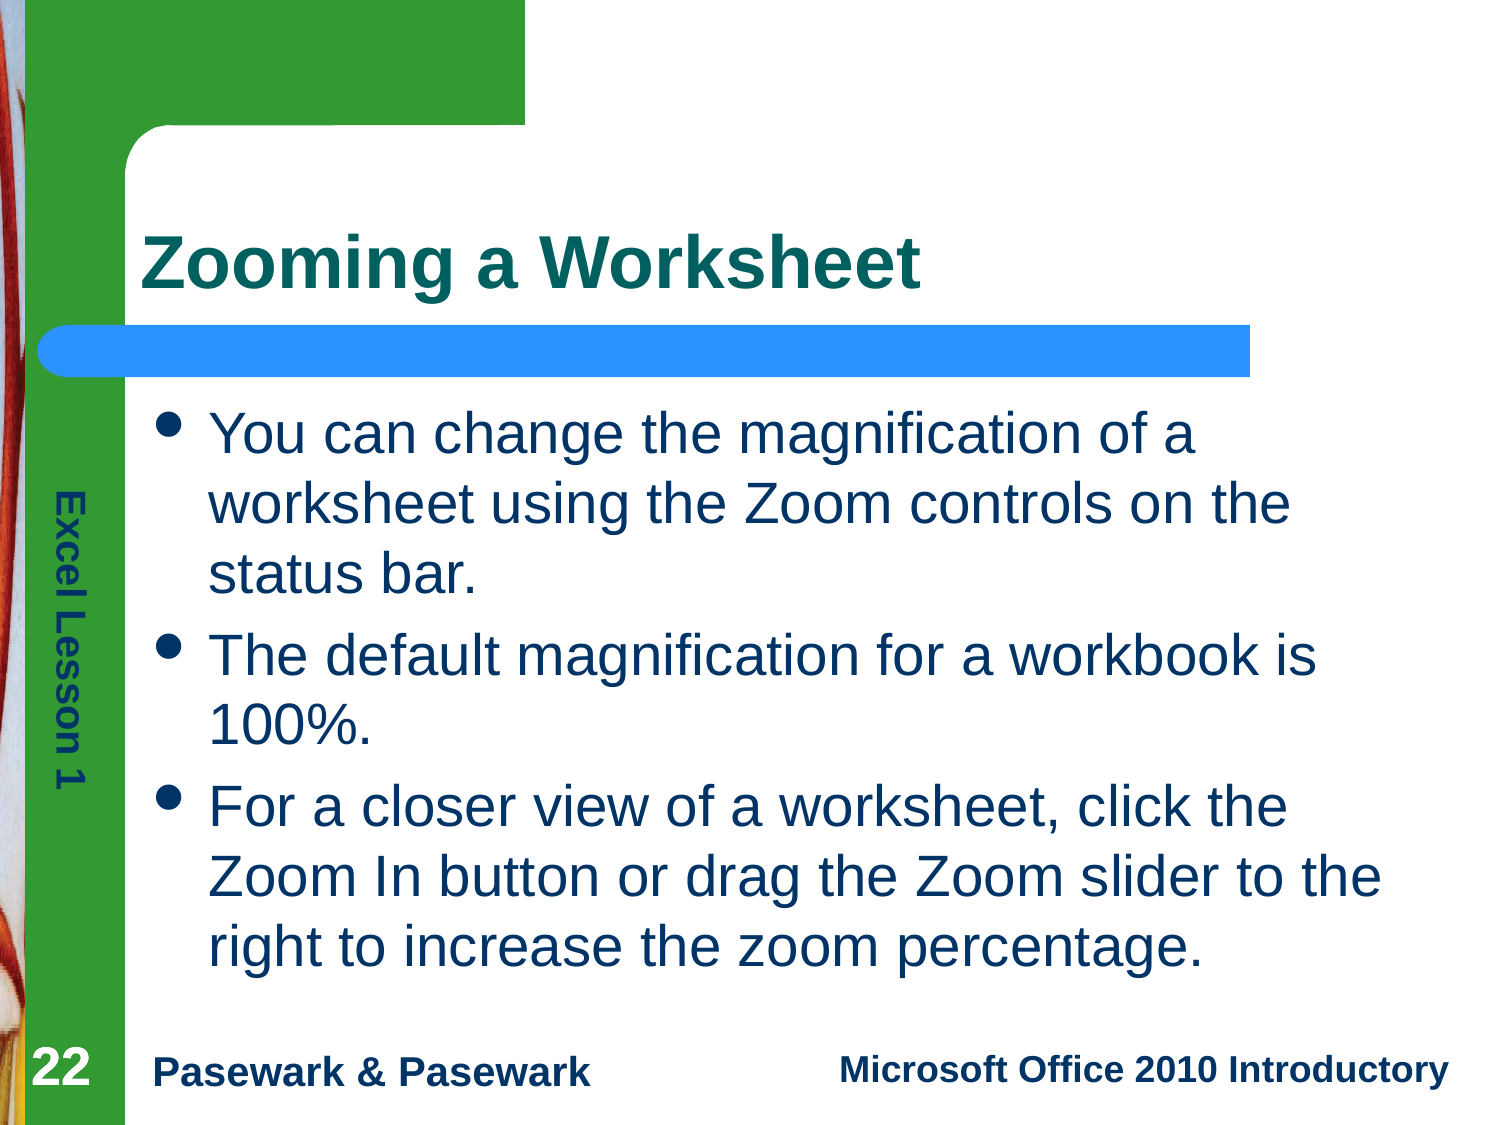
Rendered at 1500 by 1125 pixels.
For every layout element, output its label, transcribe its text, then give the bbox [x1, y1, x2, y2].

list You can change the magnification of a worksheet using the Zoom controls on the status bar. The default magnification for a workbook is 100%. For a closer view of a worksheet, click the Zoom In button or drag the Zoom slider to the right to increase the zoom percentage. [137, 387, 1400, 1038]
title Zooming a Worksheet [124, 124, 1426, 313]
text_box 22 [13, 1023, 111, 1105]
picture [0, 0, 25, 1125]
